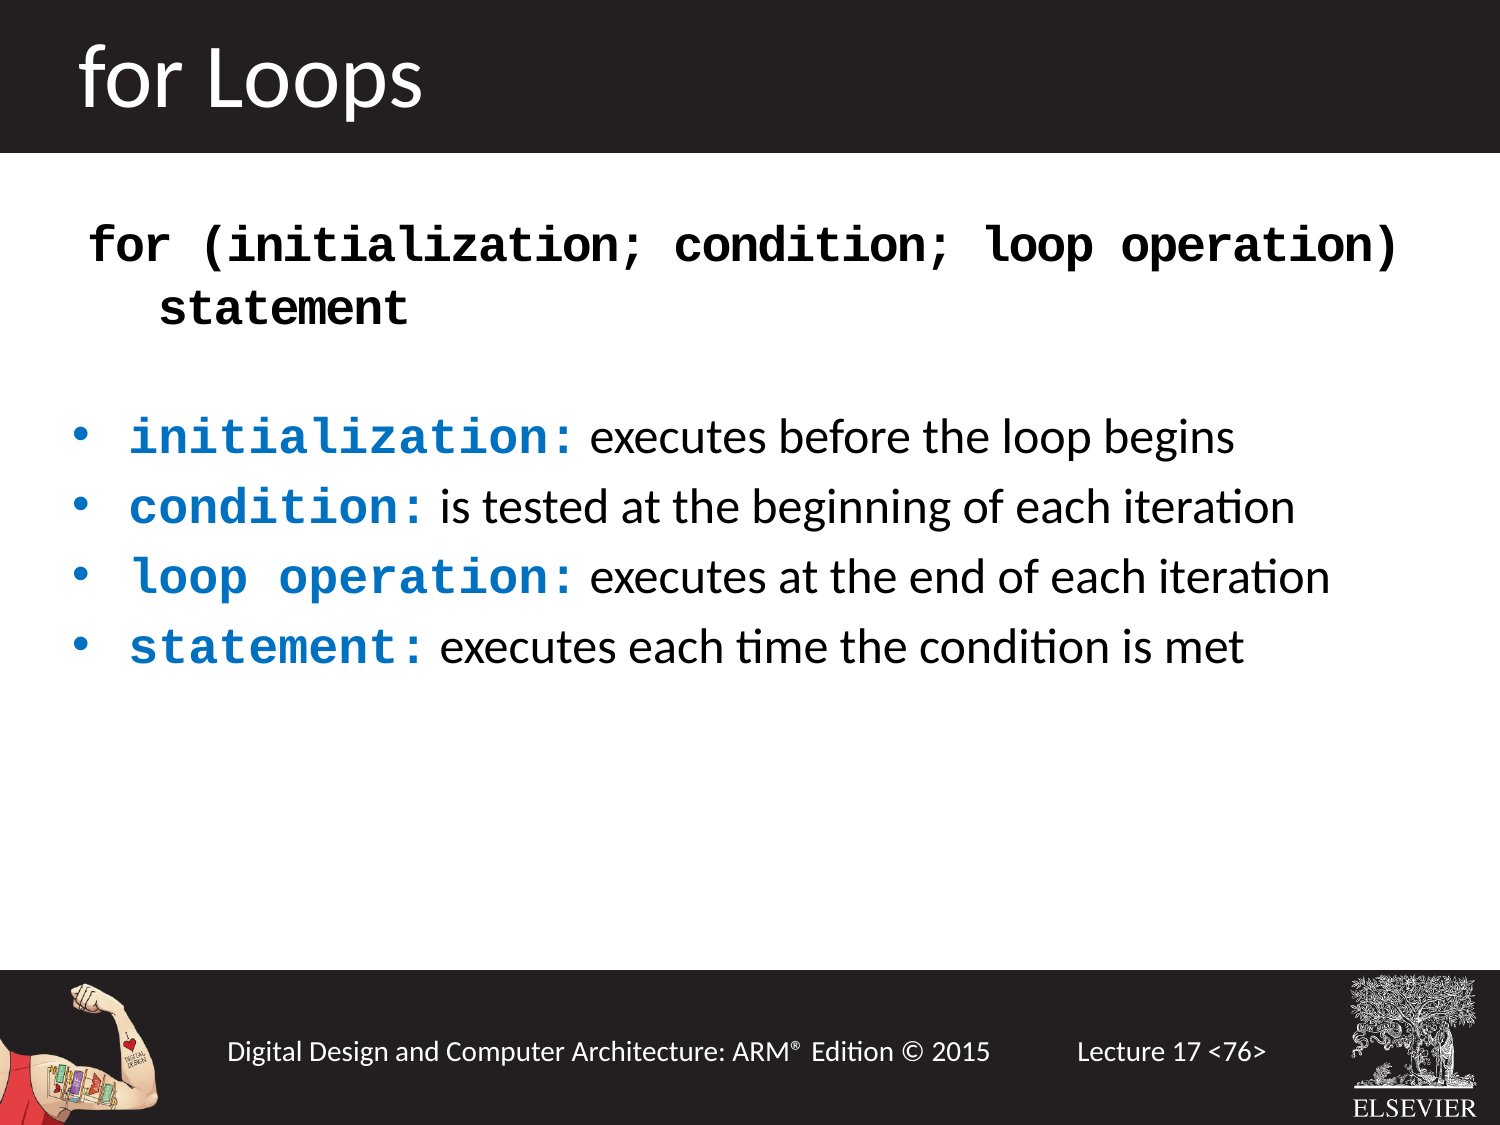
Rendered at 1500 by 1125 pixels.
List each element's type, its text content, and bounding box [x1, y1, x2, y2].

text_box [112, 200, 1438, 1050]
text_box for Loops [63, 8, 1488, 133]
picture [0, 979, 163, 1125]
list for (initialization; condition; loop operation) statement initialization: executes before the loop begins condition: is tested at the beginning of each iteration loop operation: executes at the end of each iteration statement: executes each time the condition is met [56, 187, 1462, 1038]
picture [1350, 974, 1477, 1117]
